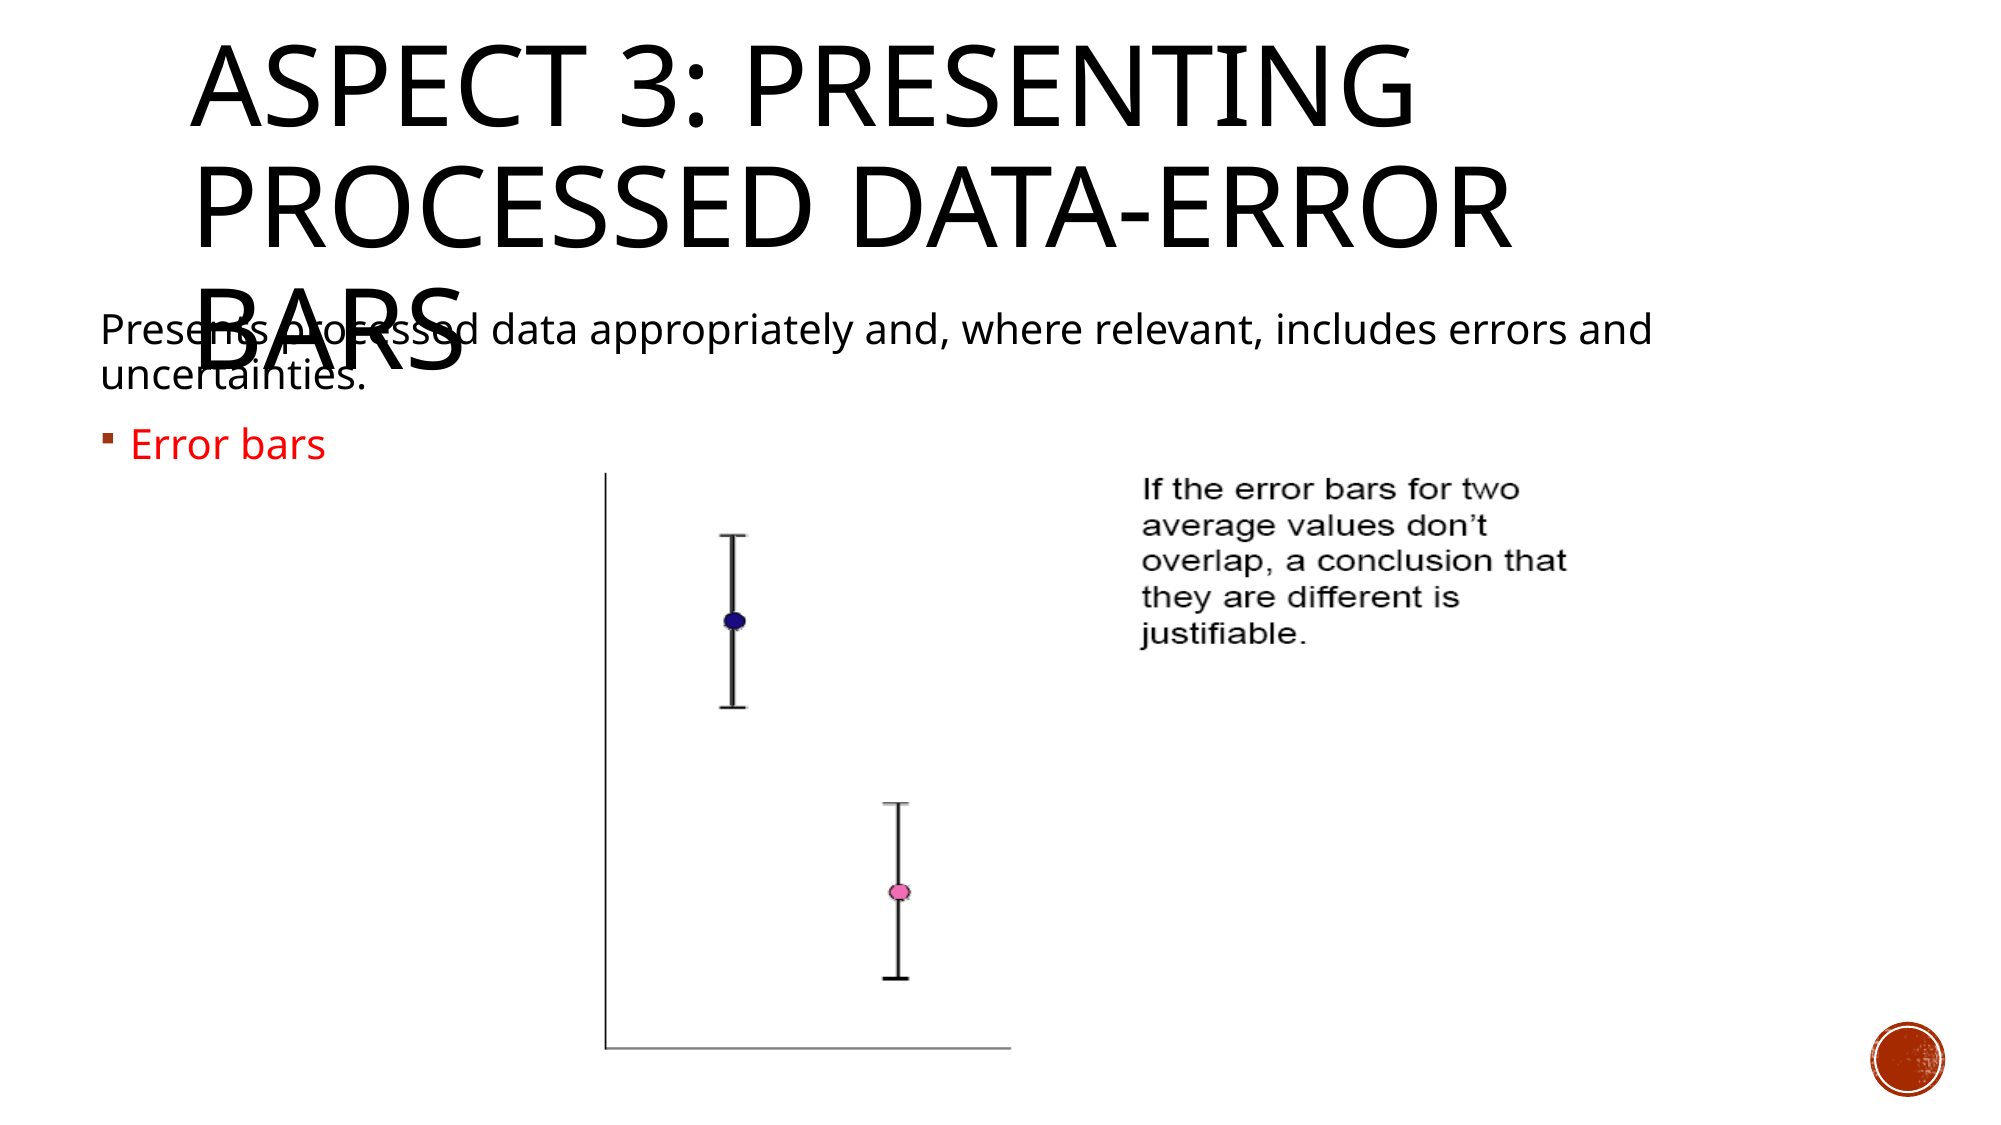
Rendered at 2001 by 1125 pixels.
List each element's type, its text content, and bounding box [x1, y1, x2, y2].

title Aspect 3: Presenting processed data-Error bars [175, 79, 1826, 300]
picture [541, 414, 1663, 1090]
list Presents processed data appropriately and, where relevant, includes errors and uncertainties. Error bars [84, 300, 1941, 1037]
